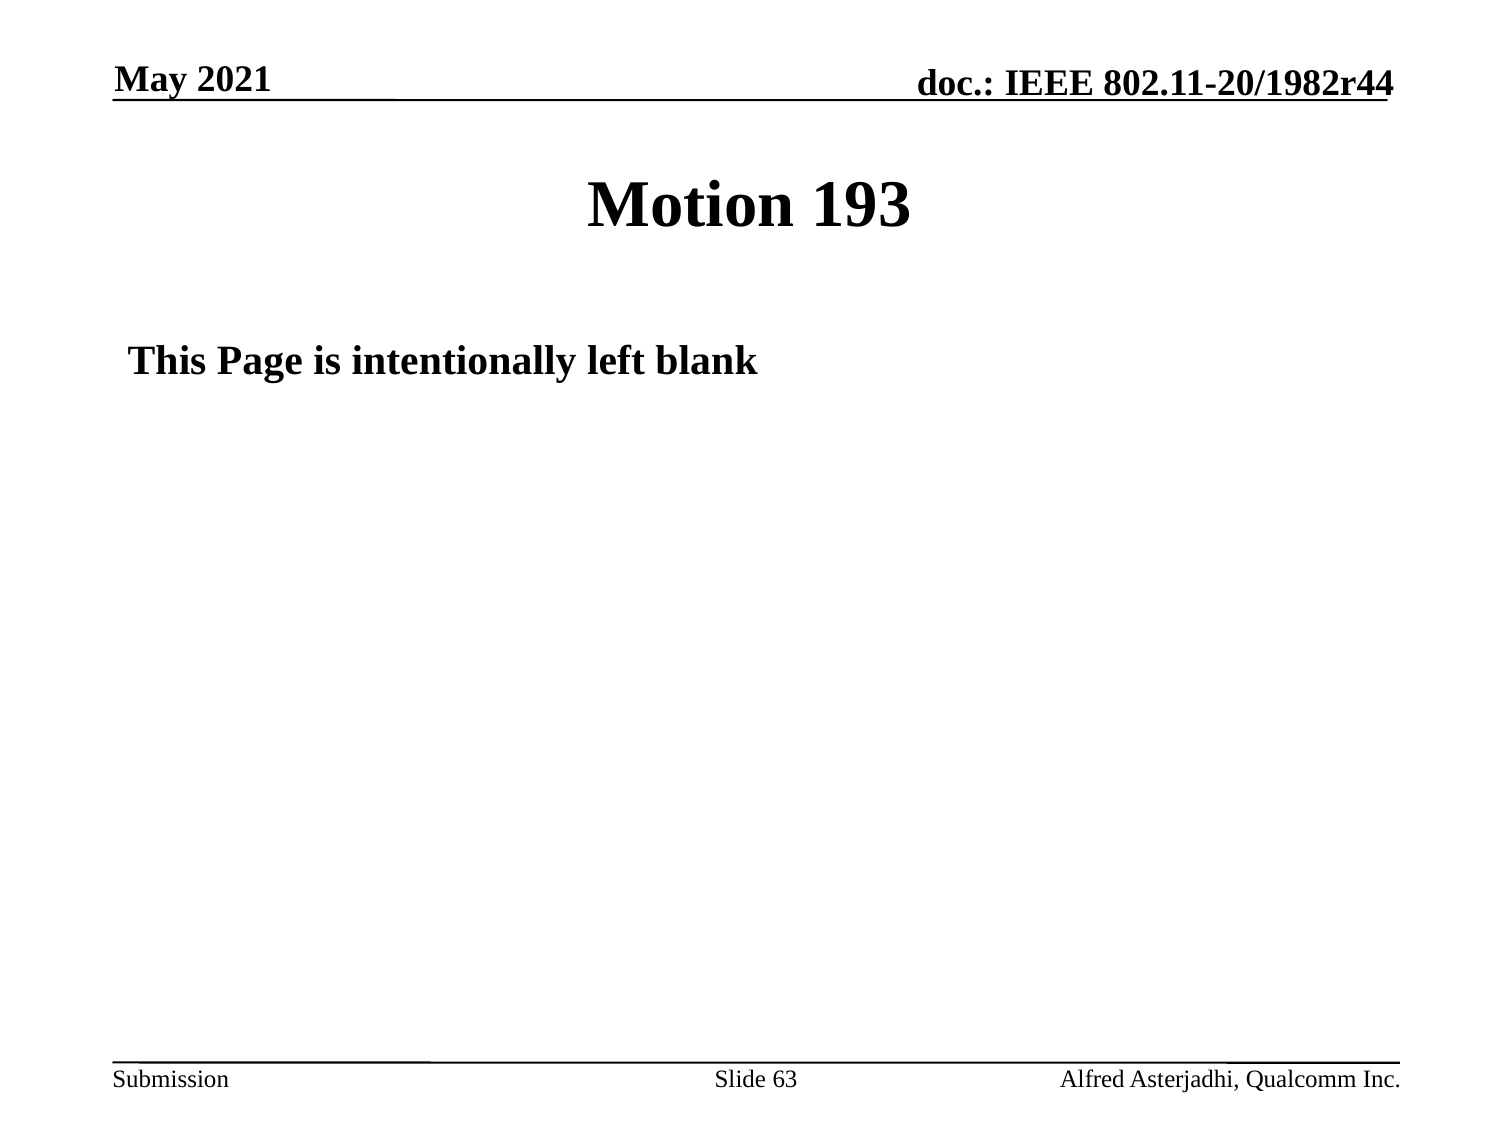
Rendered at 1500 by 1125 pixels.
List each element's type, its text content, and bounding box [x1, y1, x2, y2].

footer Alfred Asterjadhi, Qualcomm Inc. [878, 1061, 1402, 1093]
list This Page is intentionally left blank [112, 324, 1388, 1000]
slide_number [114, 54, 423, 100]
title Motion 193 [112, 112, 1388, 288]
slide_number Slide 63 [712, 1061, 800, 1123]
